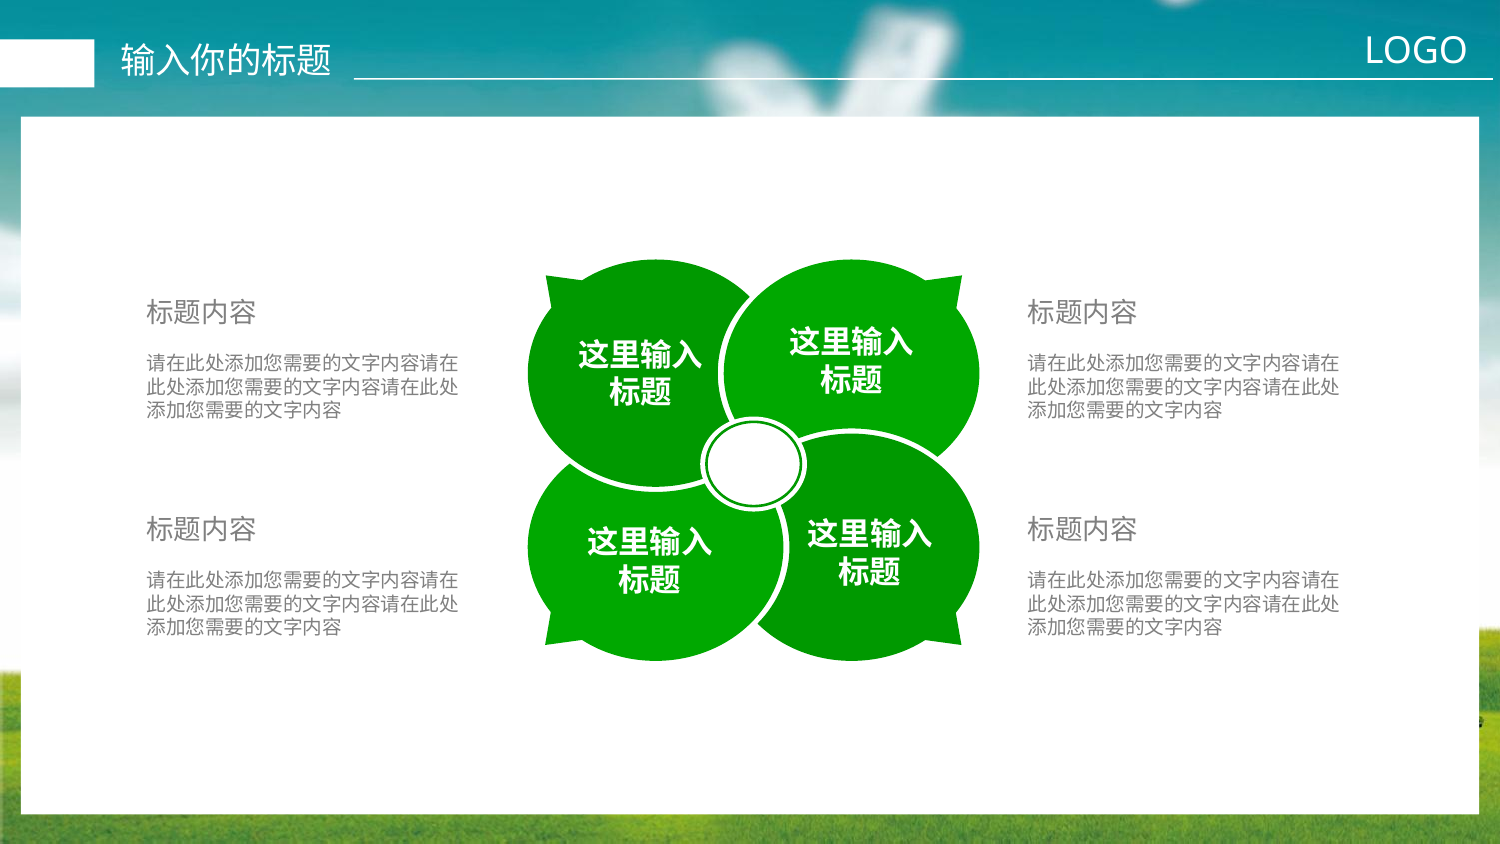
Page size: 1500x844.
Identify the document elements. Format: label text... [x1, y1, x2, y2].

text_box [527, 259, 980, 662]
picture [0, 0, 1500, 844]
text_box 标题内容 请在此处添加您需要的文字内容请在此处添加您需要的文字内容请在此处添加您需要的文字内容 [1027, 294, 1354, 422]
text_box 标题内容 请在此处添加您需要的文字内容请在此处添加您需要的文字内容请在此处添加您需要的文字内容 [146, 511, 473, 639]
text_box 标题内容 请在此处添加您需要的文字内容请在此处添加您需要的文字内容请在此处添加您需要的文字内容 [146, 294, 473, 422]
text_box 标题内容 请在此处添加您需要的文字内容请在此处添加您需要的文字内容请在此处添加您需要的文字内容 [1027, 511, 1354, 639]
